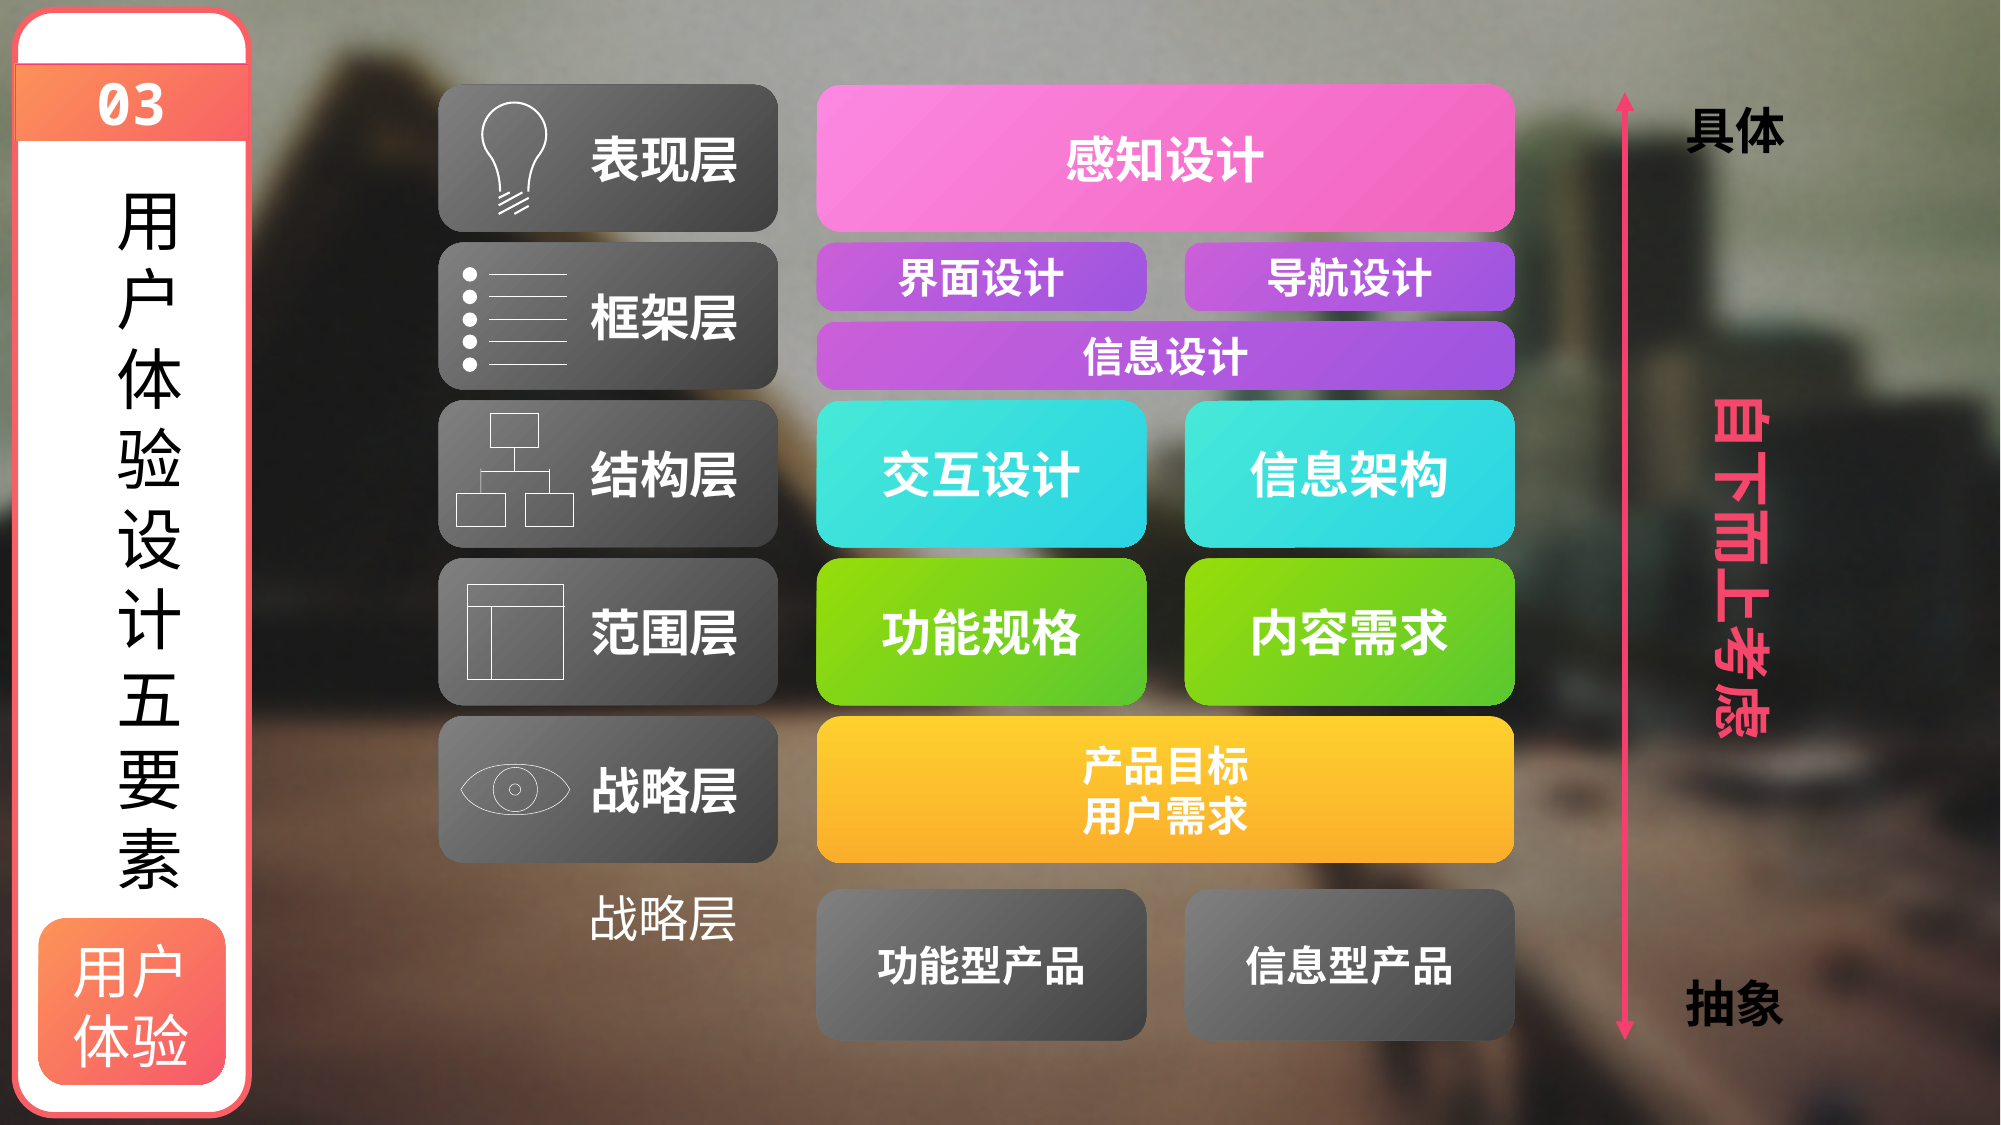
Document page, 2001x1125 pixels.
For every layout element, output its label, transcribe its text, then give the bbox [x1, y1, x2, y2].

text_box 信息架构 [1183, 399, 1516, 549]
text_box 框架层 [437, 241, 779, 391]
text_box 03 [14, 63, 249, 142]
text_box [465, 270, 567, 369]
text_box 具体 [1666, 92, 1805, 167]
text_box 结构层 [437, 399, 779, 549]
text_box 内容需求 [1183, 557, 1516, 707]
text_box 功能型产品 [815, 888, 1148, 1042]
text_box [460, 764, 570, 815]
text_box 抽象 [1666, 964, 1805, 1040]
text_box 自下而上考虑 [1685, 349, 1786, 784]
text_box 战略层 [551, 880, 777, 955]
text_box [43, 917, 220, 928]
text_box 信息型产品 [1183, 888, 1516, 1042]
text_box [482, 102, 547, 214]
text_box 用户体验设计五要素 [101, 170, 161, 906]
text_box 产品目标 用户需求 [815, 715, 1516, 864]
text_box 功能规格 [815, 557, 1148, 707]
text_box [467, 584, 566, 679]
text_box 界面设计 [815, 241, 1148, 312]
text_box 感知设计 [815, 83, 1516, 233]
text_box [13, 8, 250, 1117]
text_box 范围层 [437, 557, 779, 707]
text_box 战略层 [437, 715, 779, 864]
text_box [456, 413, 574, 527]
text_box 表现层 [437, 83, 779, 233]
text_box 交互设计 [815, 399, 1148, 549]
text_box 信息设计 [815, 320, 1516, 391]
text_box 导航设计 [1183, 241, 1516, 312]
text_box 用户体验 [38, 928, 224, 1083]
